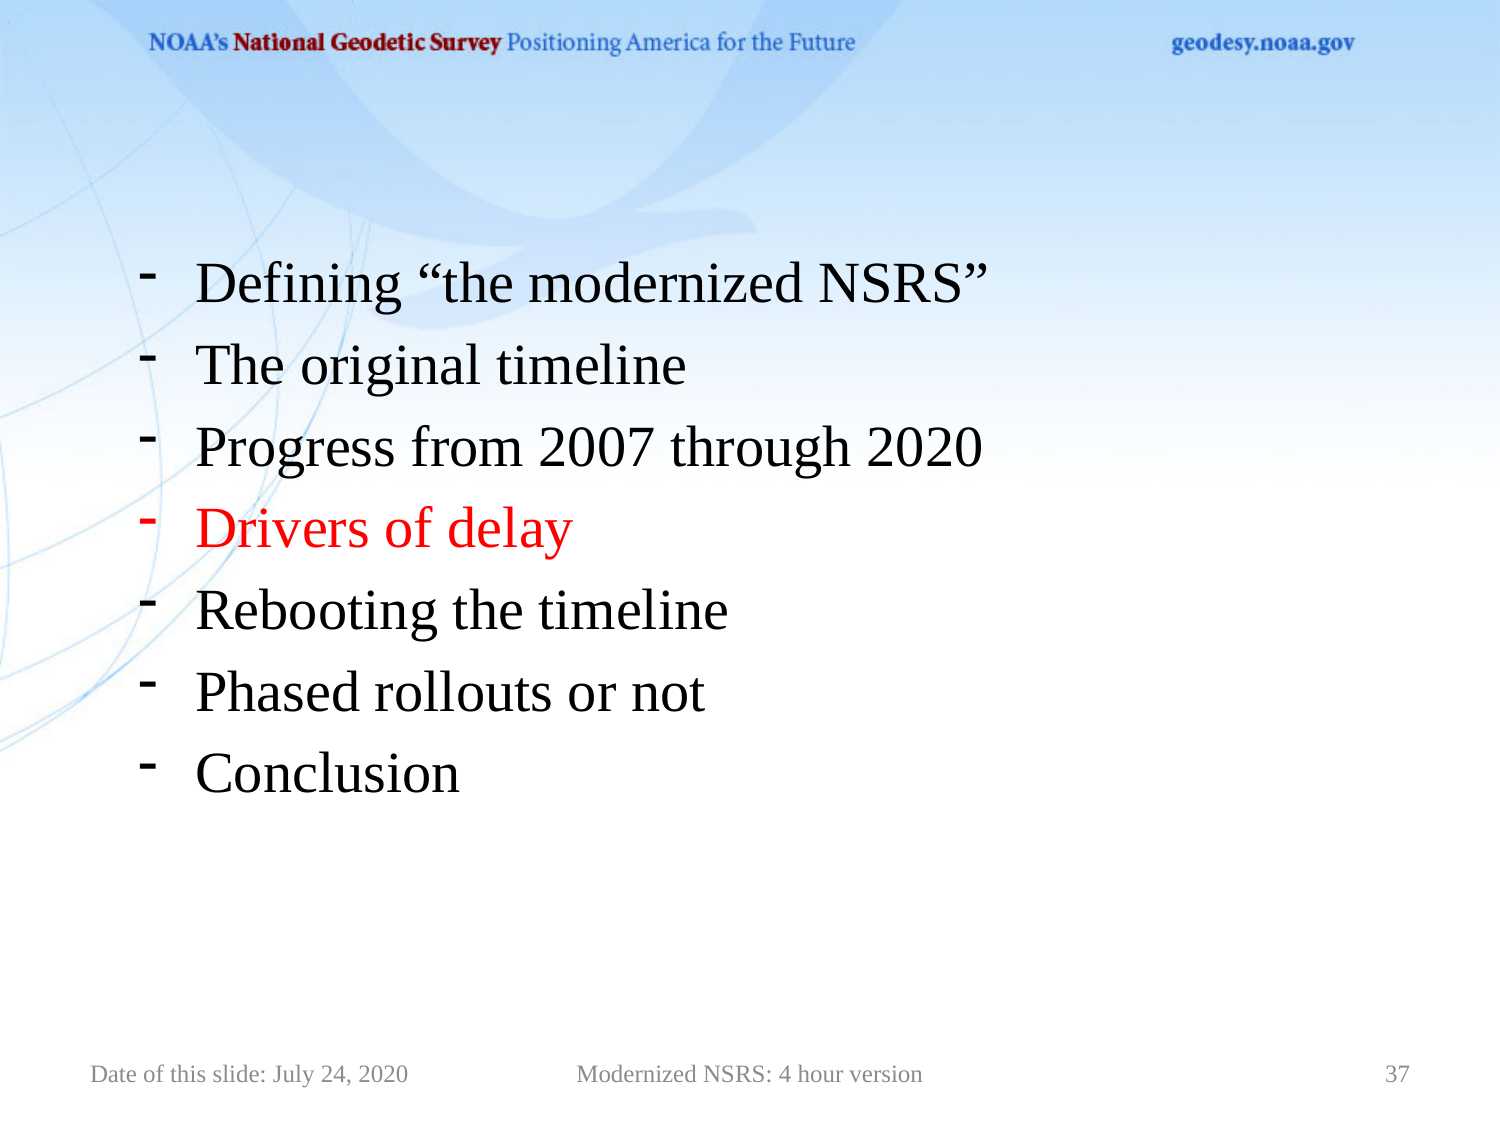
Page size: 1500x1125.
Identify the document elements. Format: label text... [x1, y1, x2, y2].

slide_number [75, 1042, 425, 1103]
footer Modernized NSRS: 4 hour version [512, 1042, 988, 1103]
slide_number 37 [1074, 1042, 1425, 1103]
list Defining “the modernized NSRS” The original timeline Progress from 2007 through 2020 Drivers of delay Rebooting the timeline Phased rollouts or not Conclusion [123, 237, 1474, 980]
picture [0, 0, 1500, 1125]
